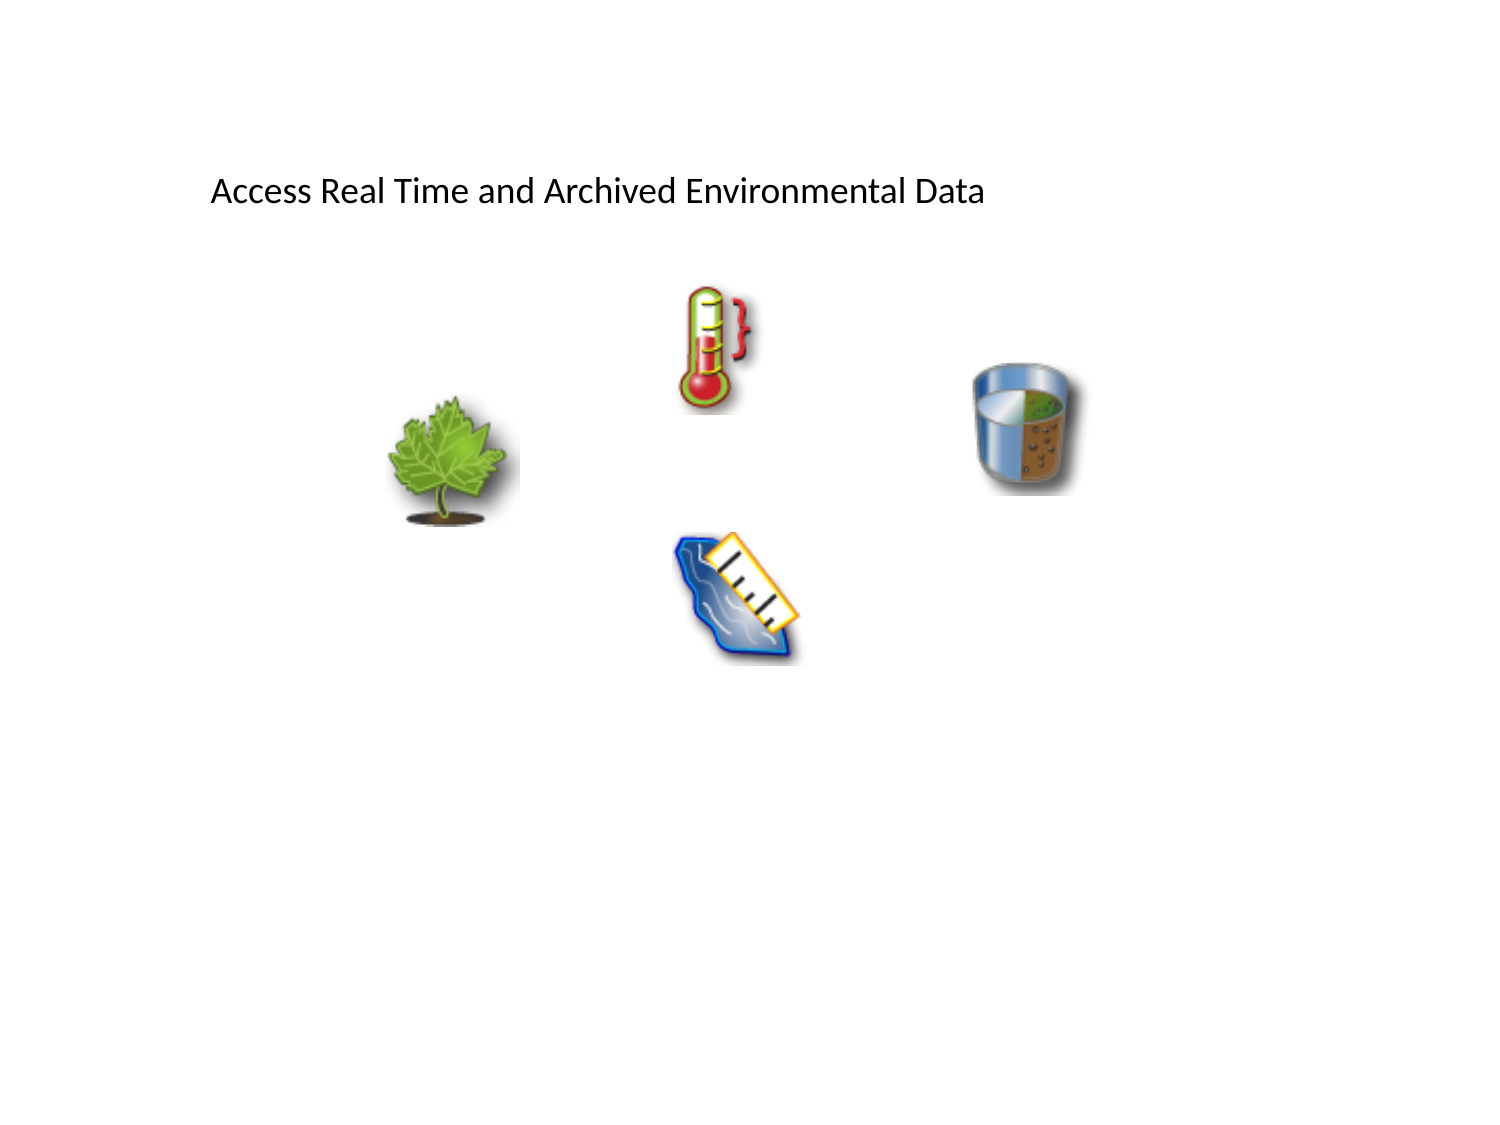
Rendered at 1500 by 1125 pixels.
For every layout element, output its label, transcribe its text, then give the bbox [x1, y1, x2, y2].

picture [672, 531, 807, 666]
text_box Access Real Time and Archived Environmental Data [195, 158, 1001, 218]
picture [958, 362, 1093, 496]
picture [385, 392, 520, 527]
picture [658, 281, 793, 415]
